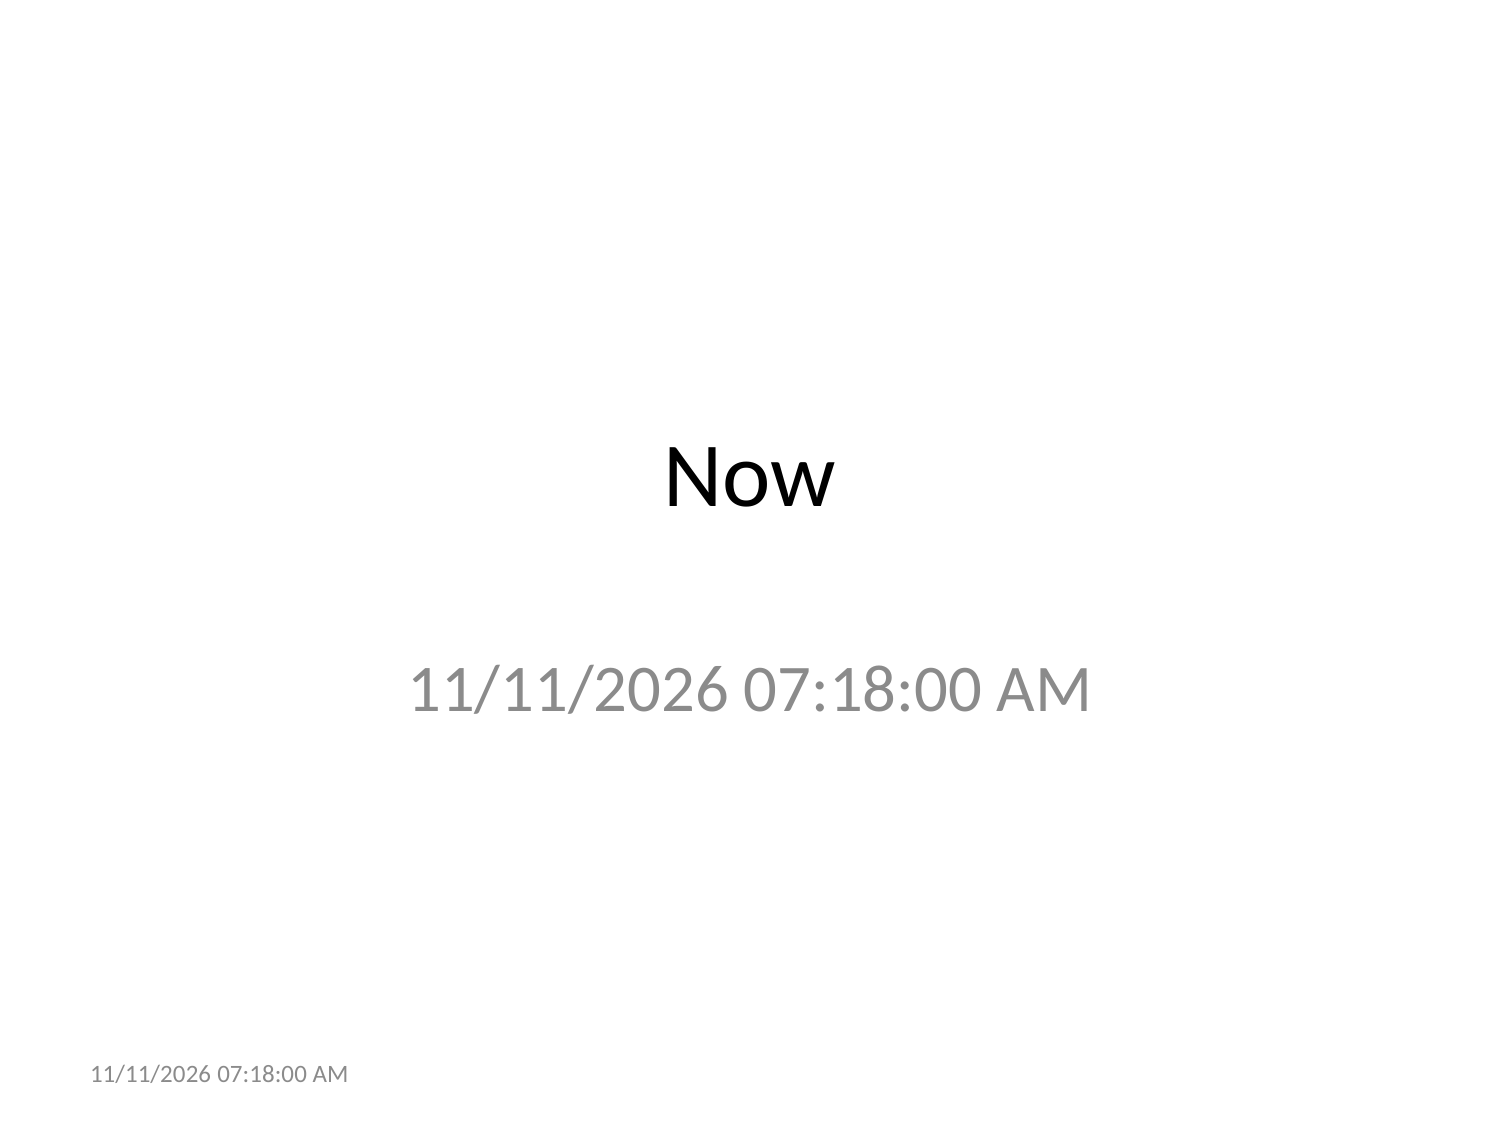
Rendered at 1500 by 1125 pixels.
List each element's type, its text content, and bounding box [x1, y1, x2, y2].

subtitle 2011-12-19 10:20:04 AM [225, 637, 1275, 925]
title Now [112, 349, 1388, 591]
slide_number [75, 1042, 425, 1103]
